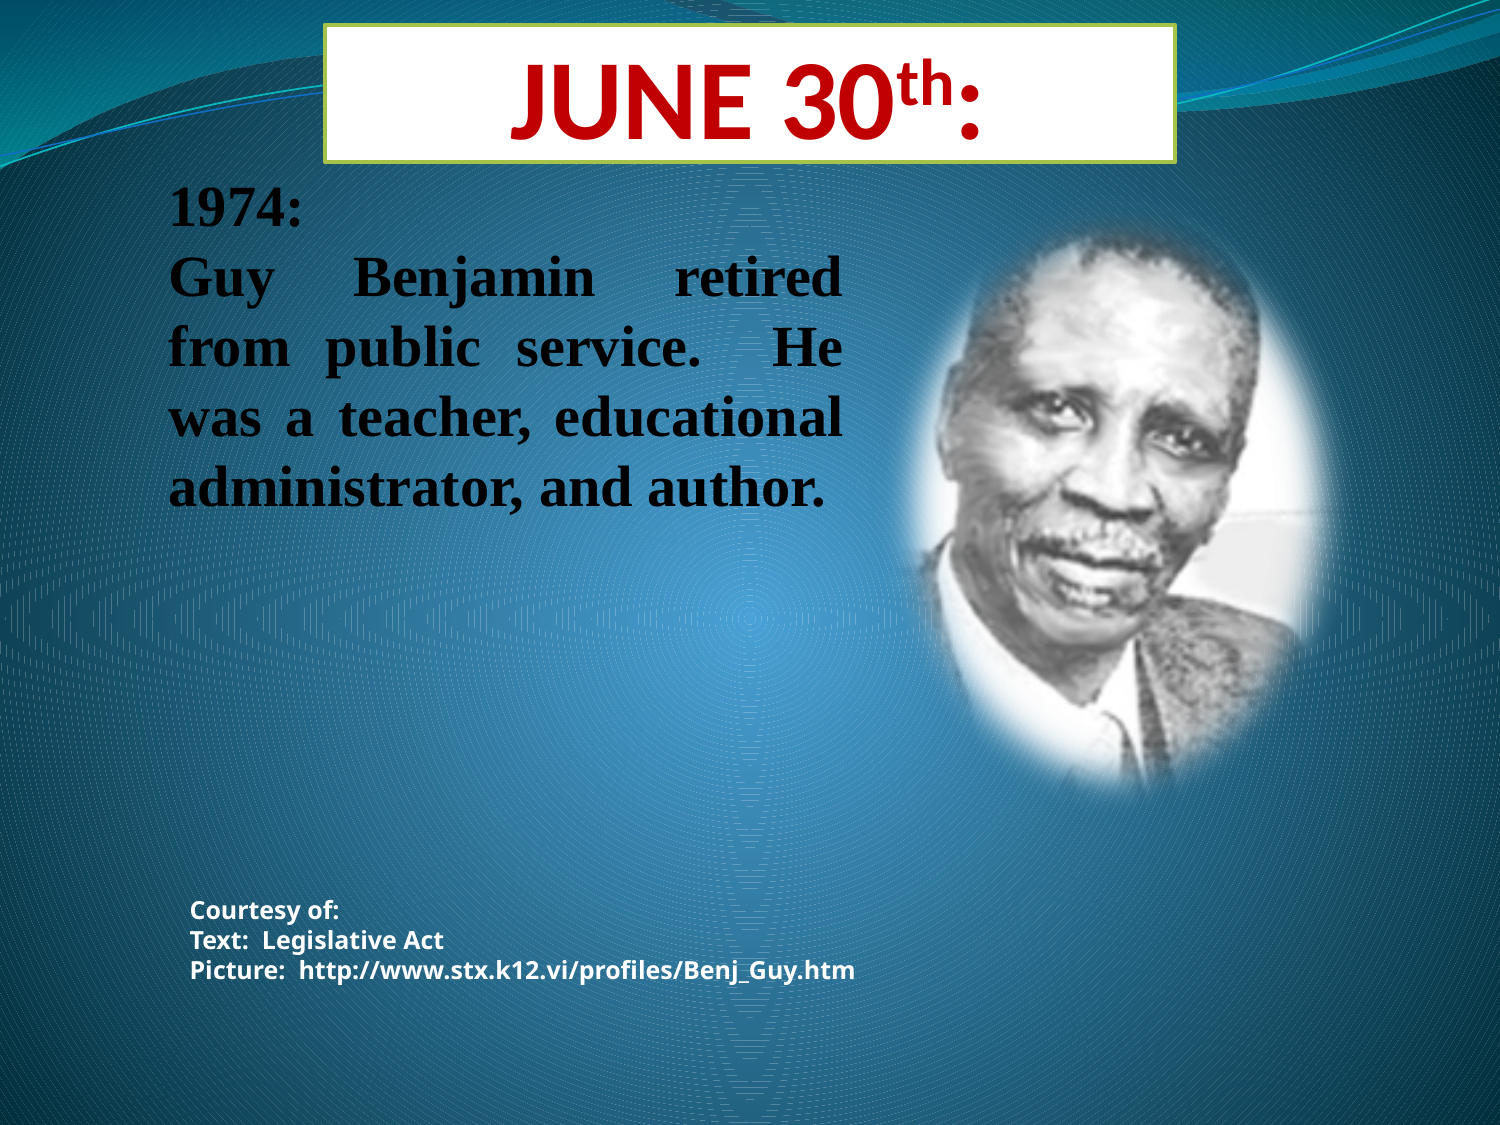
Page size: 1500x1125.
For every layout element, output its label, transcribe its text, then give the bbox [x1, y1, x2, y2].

text_box 1974: Guy Benjamin retired from public service. He was a teacher, educational administrator, and author. [162, 162, 850, 563]
title JUNE 30th: [323, 23, 1177, 164]
text_box Courtesy of: Text: Legislative Act Picture: http://www.stx.k12.vi/profiles/Benj_Guy.htm [174, 887, 1300, 993]
picture [868, 187, 1370, 826]
